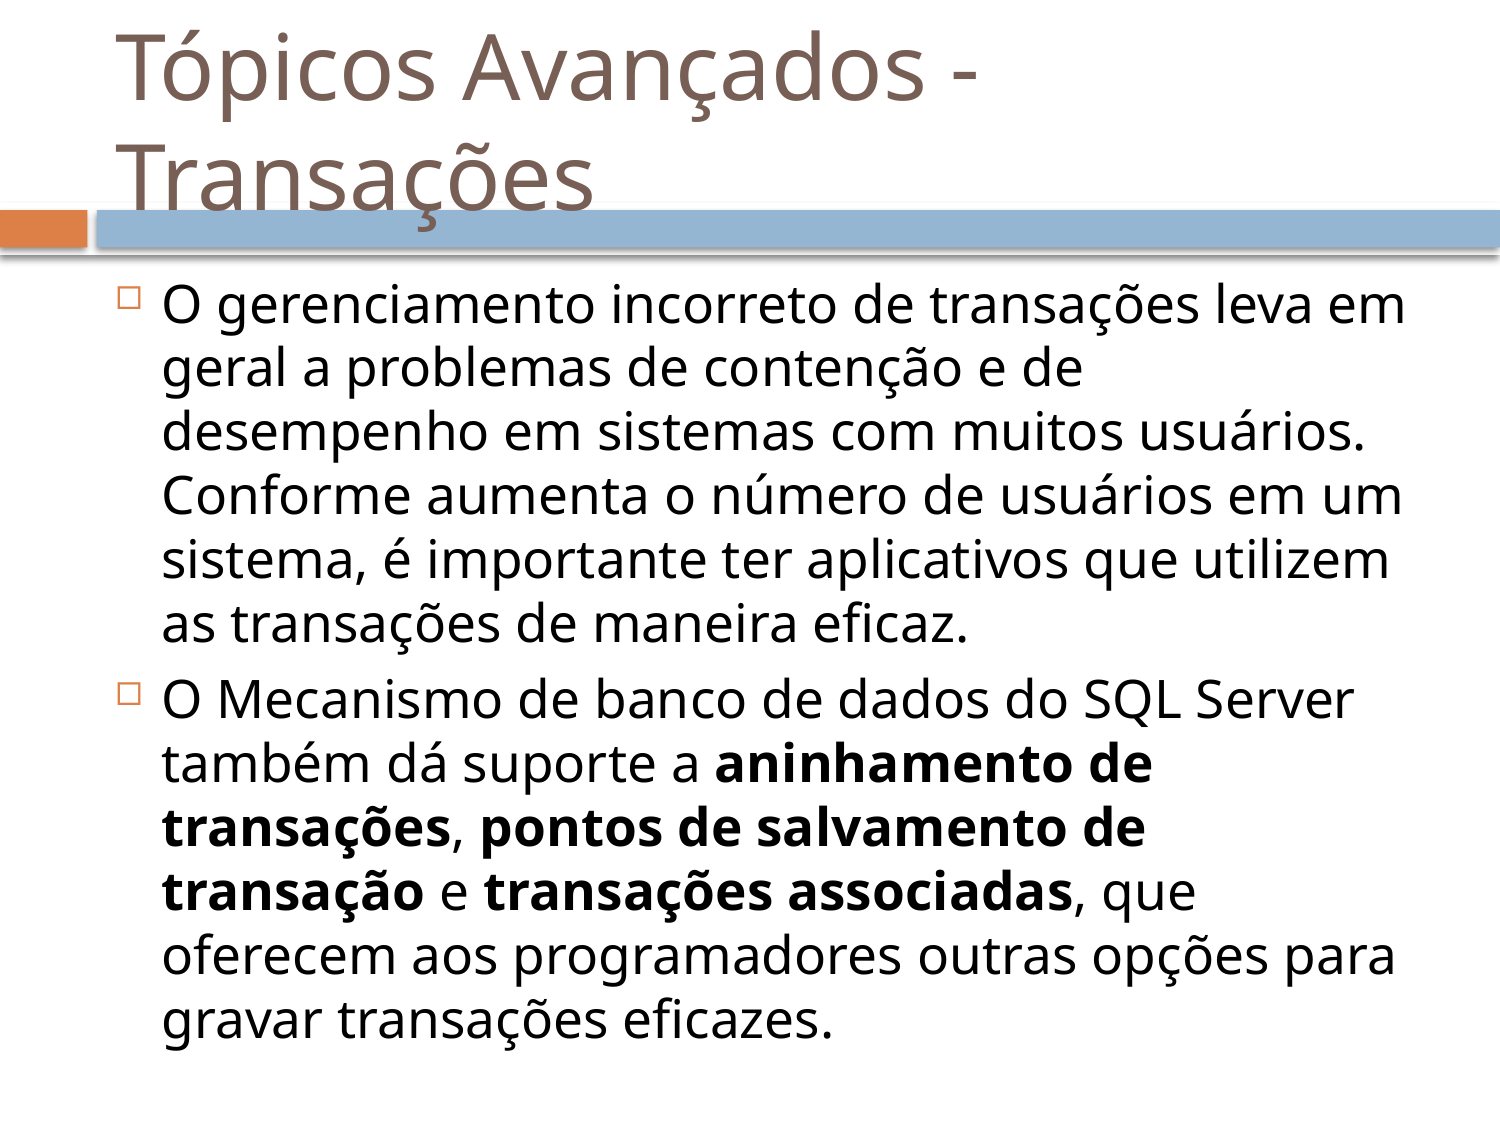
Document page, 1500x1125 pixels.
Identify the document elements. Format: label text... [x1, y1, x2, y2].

title Tópicos Avançados - Transações [100, 37, 1438, 200]
list O gerenciamento incorreto de transações leva em geral a problemas de contenção e de desempenho em sistemas com muitos usuários. Conforme aumenta o número de usuários em um sistema, é importante ter aplicativos que utilizem as transações de maneira eficaz. O Mecanismo de banco de dados do SQL Server também dá suporte a aninhamento de transações, pontos de salvamento de transação e transações associadas, que oferecem aos programadores outras opções para gravar transações eficazes. [100, 262, 1438, 1063]
